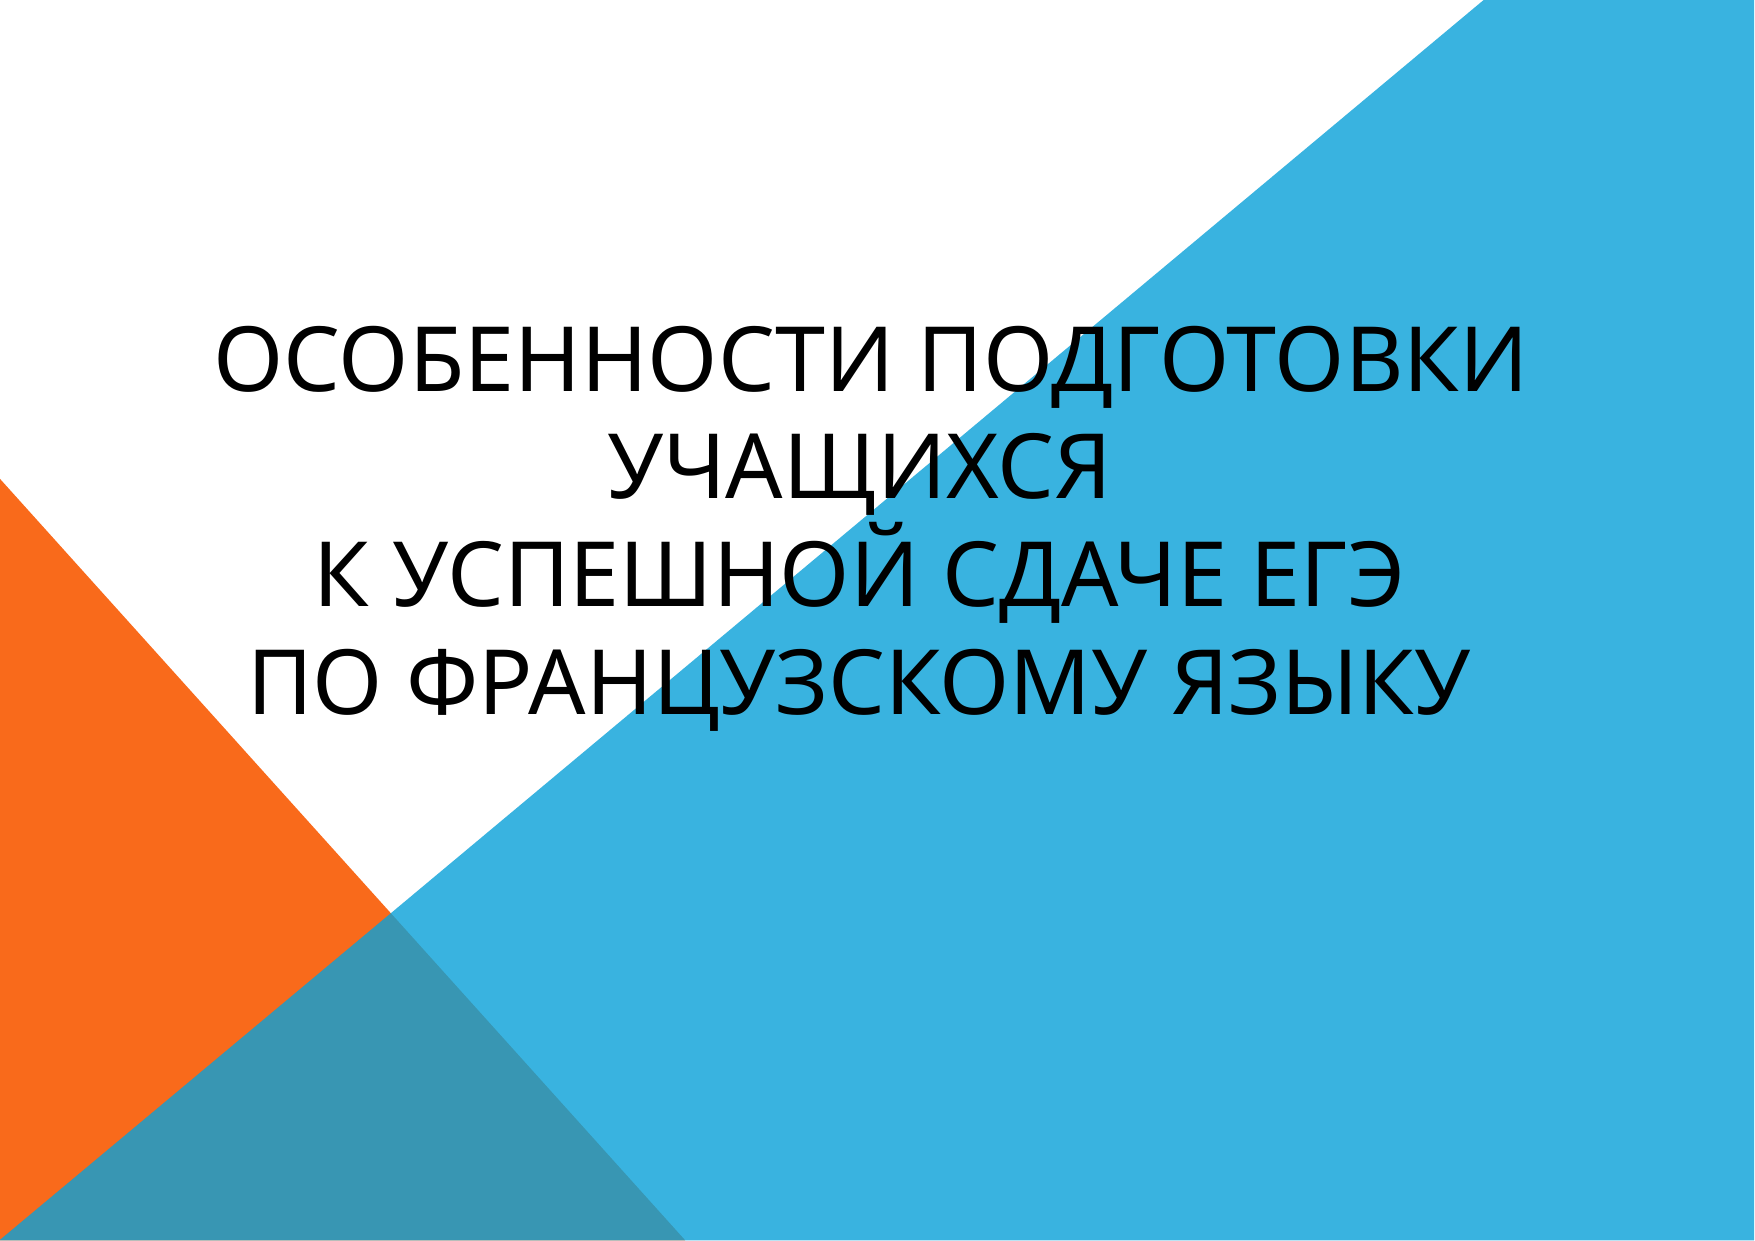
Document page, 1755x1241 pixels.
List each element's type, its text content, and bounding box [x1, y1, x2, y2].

title Особенности подготовки учащихся к успешной сдаче ЕГЭ по французскому языку [73, 218, 1669, 767]
